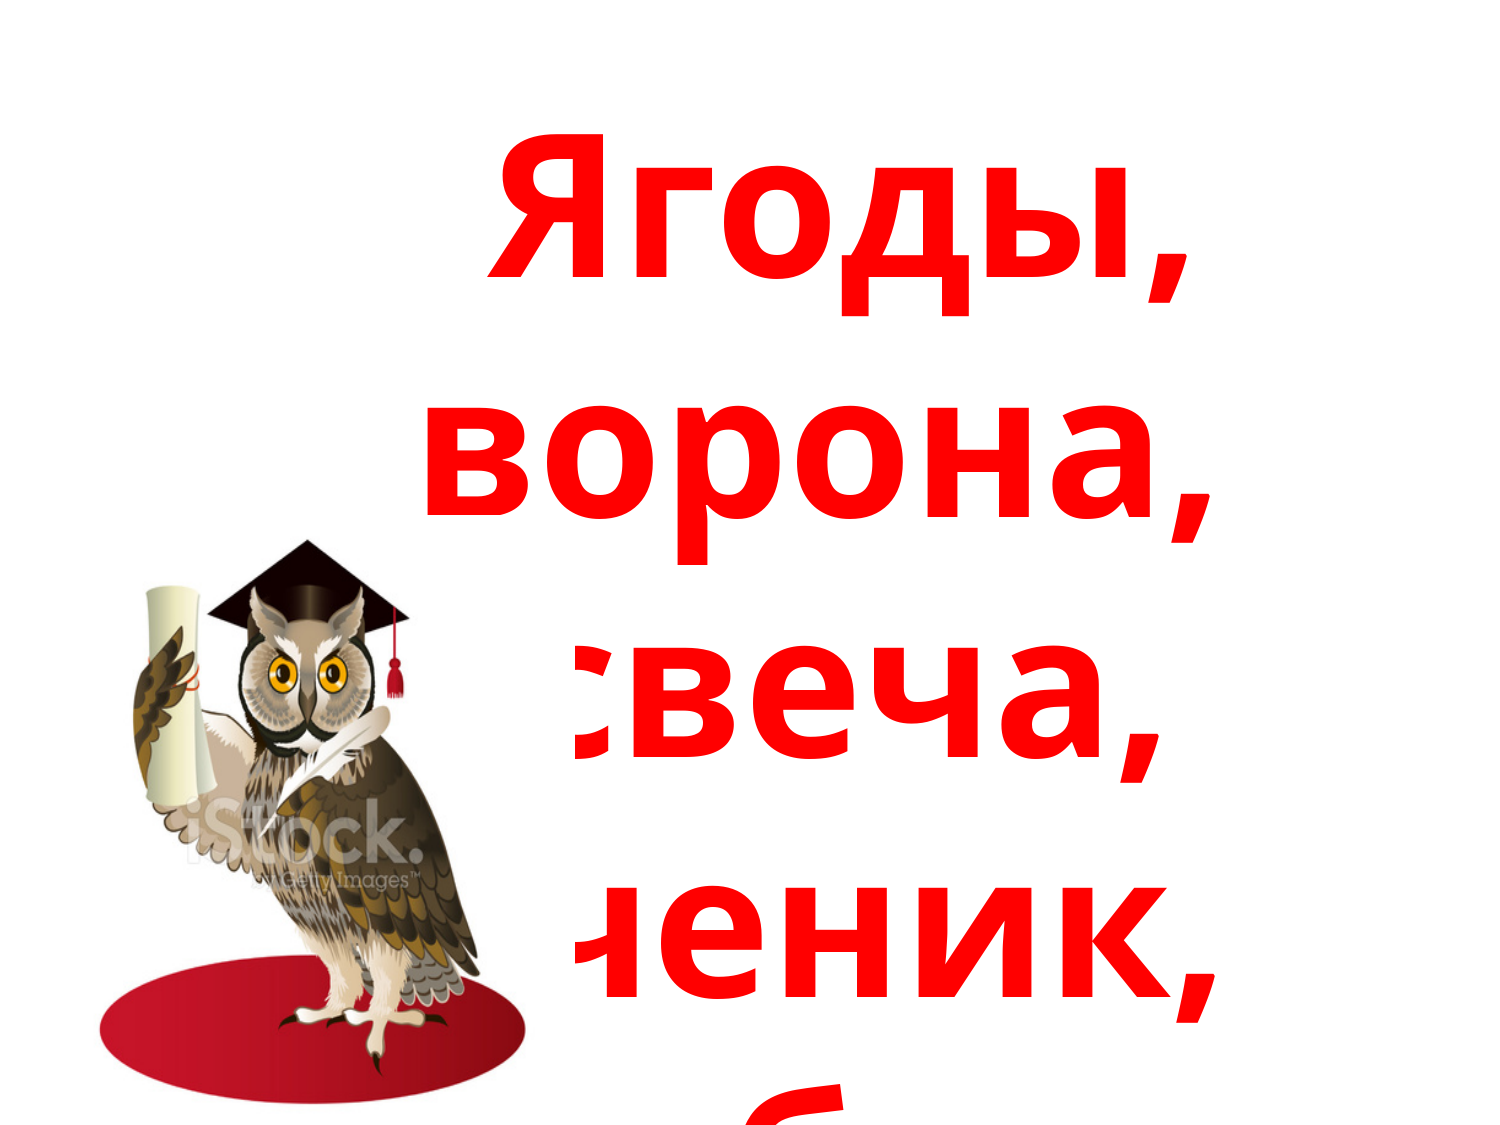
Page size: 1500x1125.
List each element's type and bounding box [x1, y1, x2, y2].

text_box [0, 0, 1500, 1125]
picture [34, 515, 575, 1125]
